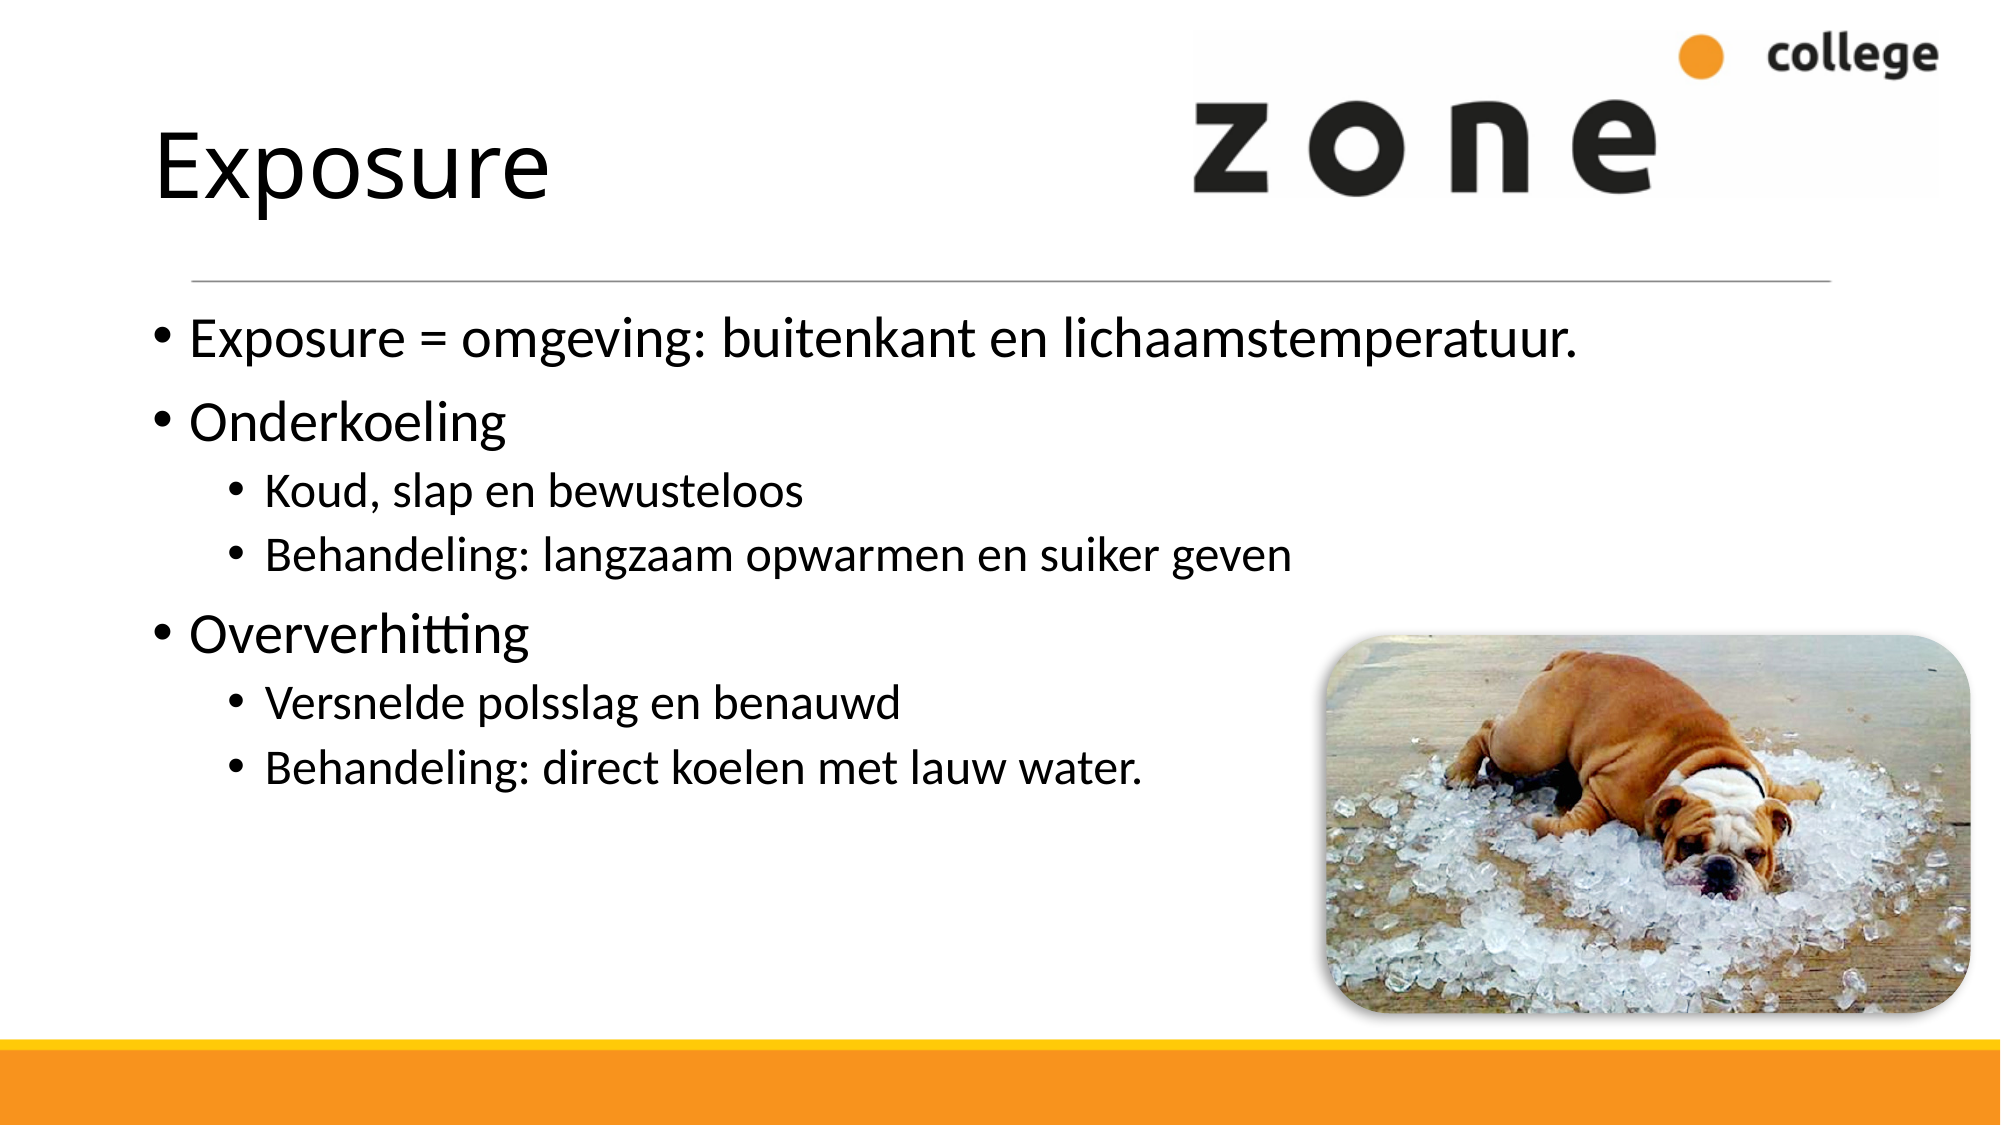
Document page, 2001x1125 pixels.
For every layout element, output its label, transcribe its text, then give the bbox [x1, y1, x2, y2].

title Exposure [137, 59, 1863, 278]
picture [0, 0, 2001, 1125]
list Exposure = omgeving: buitenkant en lichaamstemperatuur. Onderkoeling Koud, slap en bewusteloos Behandeling: langzaam opwarmen en suiker geven Oververhitting Versnelde polsslag en benauwd Behandeling: direct koelen met lauw water. [137, 299, 1863, 1014]
